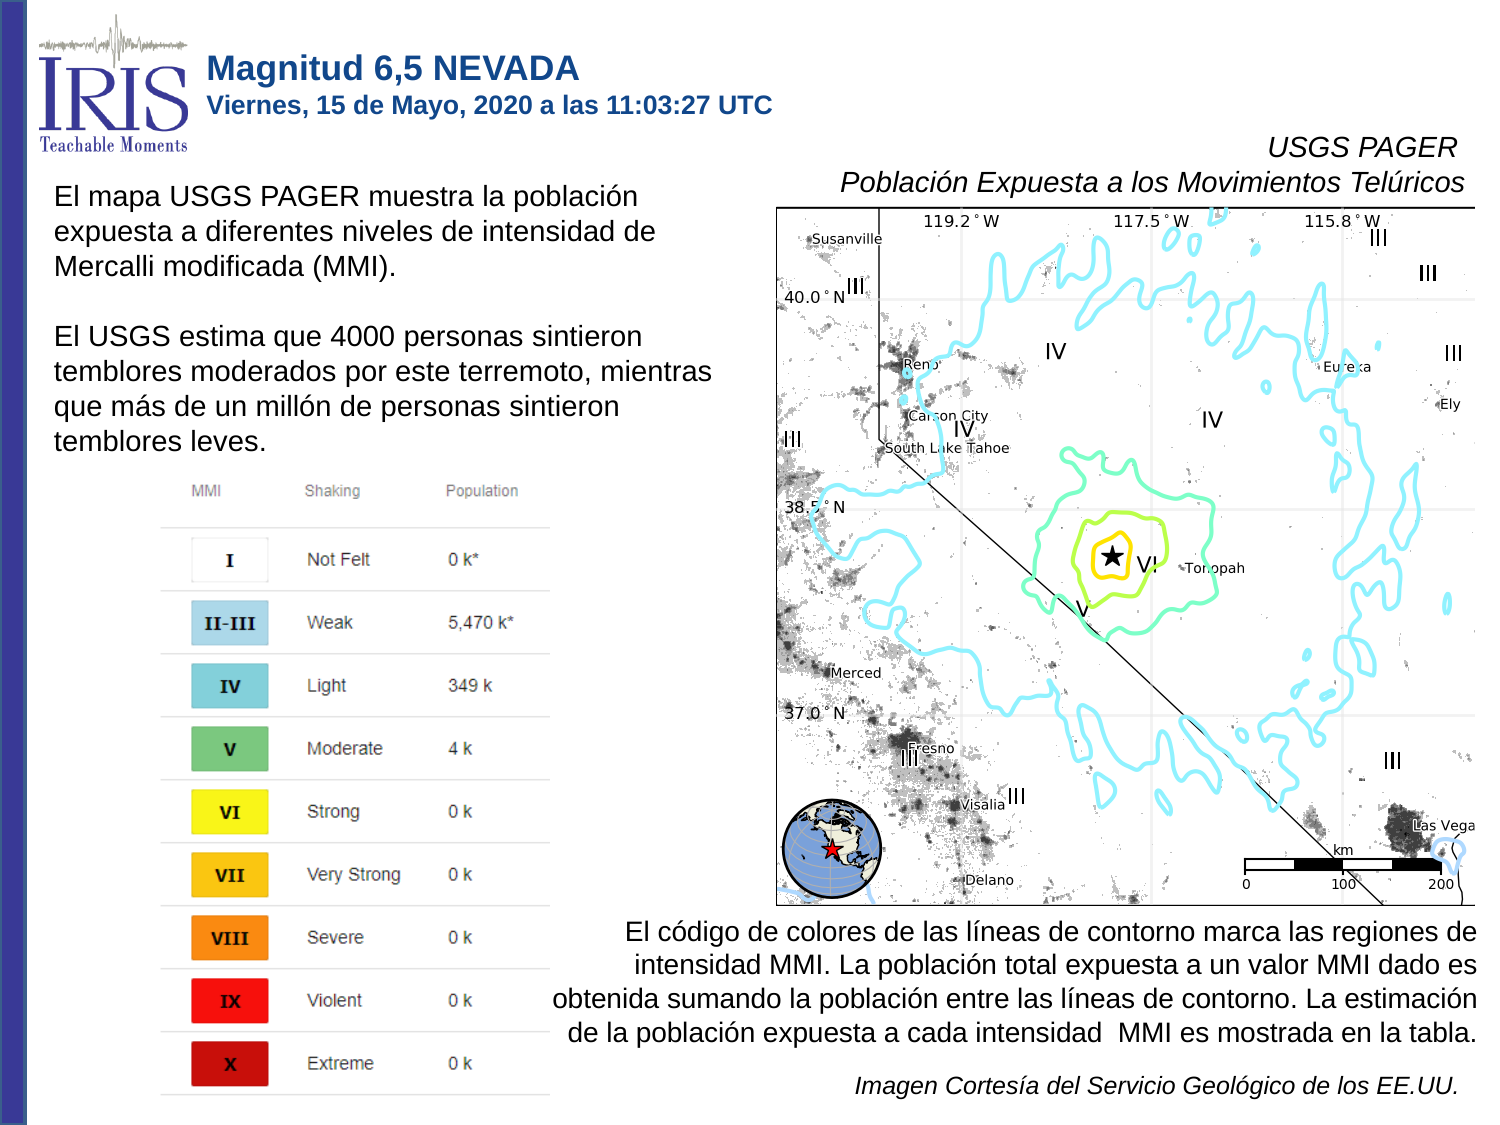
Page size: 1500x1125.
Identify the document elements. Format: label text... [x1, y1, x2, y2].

text_box [0, 0, 27, 1125]
text_box Magnitud 6,5 NEVADA Viernes, 15 de Mayo, 2020 a las 11:03:27 UTC [191, 2, 1488, 128]
picture [153, 472, 551, 1117]
picture [775, 206, 1476, 906]
text_box USGS PAGER Población Expuesta a los Movimientos Telúricos [799, 120, 1482, 206]
text_box El mapa USGS PAGER muestra la población expuesta a diferentes niveles de intensidad de Mercalli modificada (MMI). El USGS estima que 4000 personas sintieron temblores moderados por este terremoto, mientras que más de un millón de personas sintieron temblores leves. [39, 169, 750, 465]
picture [39, 12, 188, 165]
text_box Imagen Cortesía del Servicio Geológico de los EE.UU. [839, 1061, 1488, 1107]
text_box El código de colores de las líneas de contorno marca las regiones de intensidad MMI. La población total expuesta a un valor MMI dado es obtenida sumando la población entre las líneas de contorno. La estimación de la población expuesta a cada intensidad MMI es mostrada en la tabla. [554, 905, 1493, 1056]
